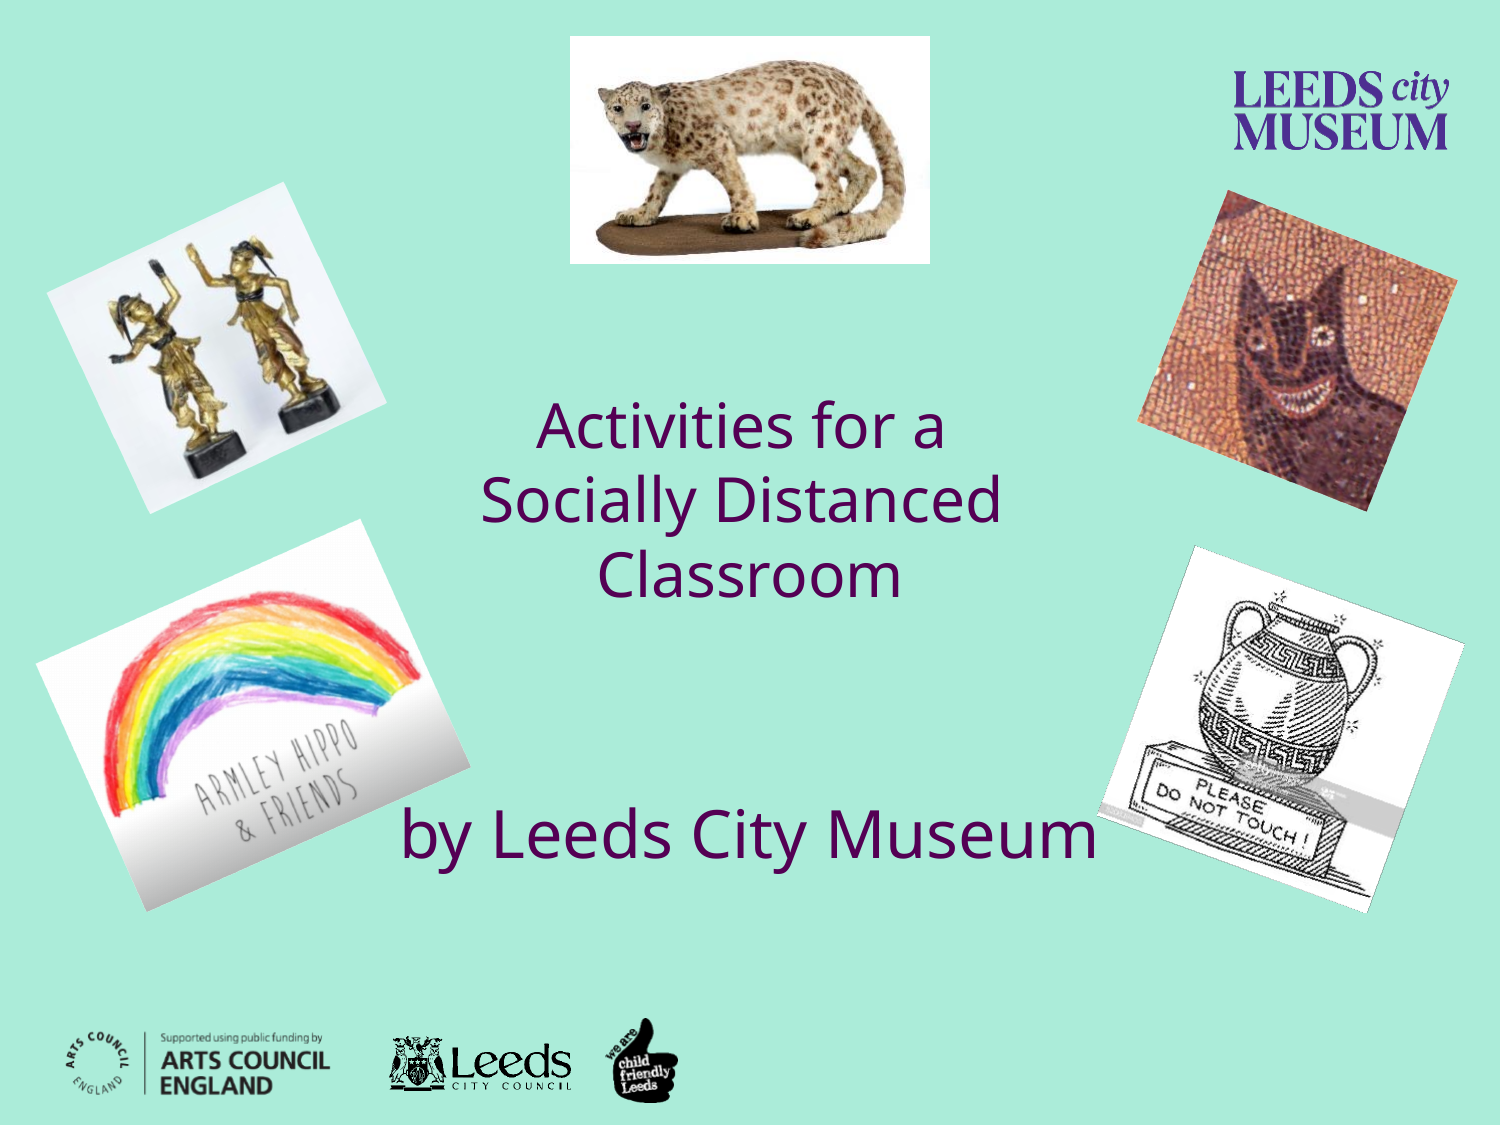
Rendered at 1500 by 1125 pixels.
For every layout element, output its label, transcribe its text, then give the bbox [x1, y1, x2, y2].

picture [1234, 71, 1449, 150]
picture [50, 1016, 346, 1111]
picture [37, 520, 470, 911]
title Activities for a Socially Distanced Classroom [112, 377, 1388, 619]
picture [605, 1018, 678, 1103]
picture [570, 36, 930, 265]
subtitle by Leeds City Museum [225, 784, 1275, 907]
picture [380, 1036, 571, 1091]
picture [47, 183, 386, 513]
picture [1138, 190, 1457, 511]
picture [1097, 546, 1465, 913]
